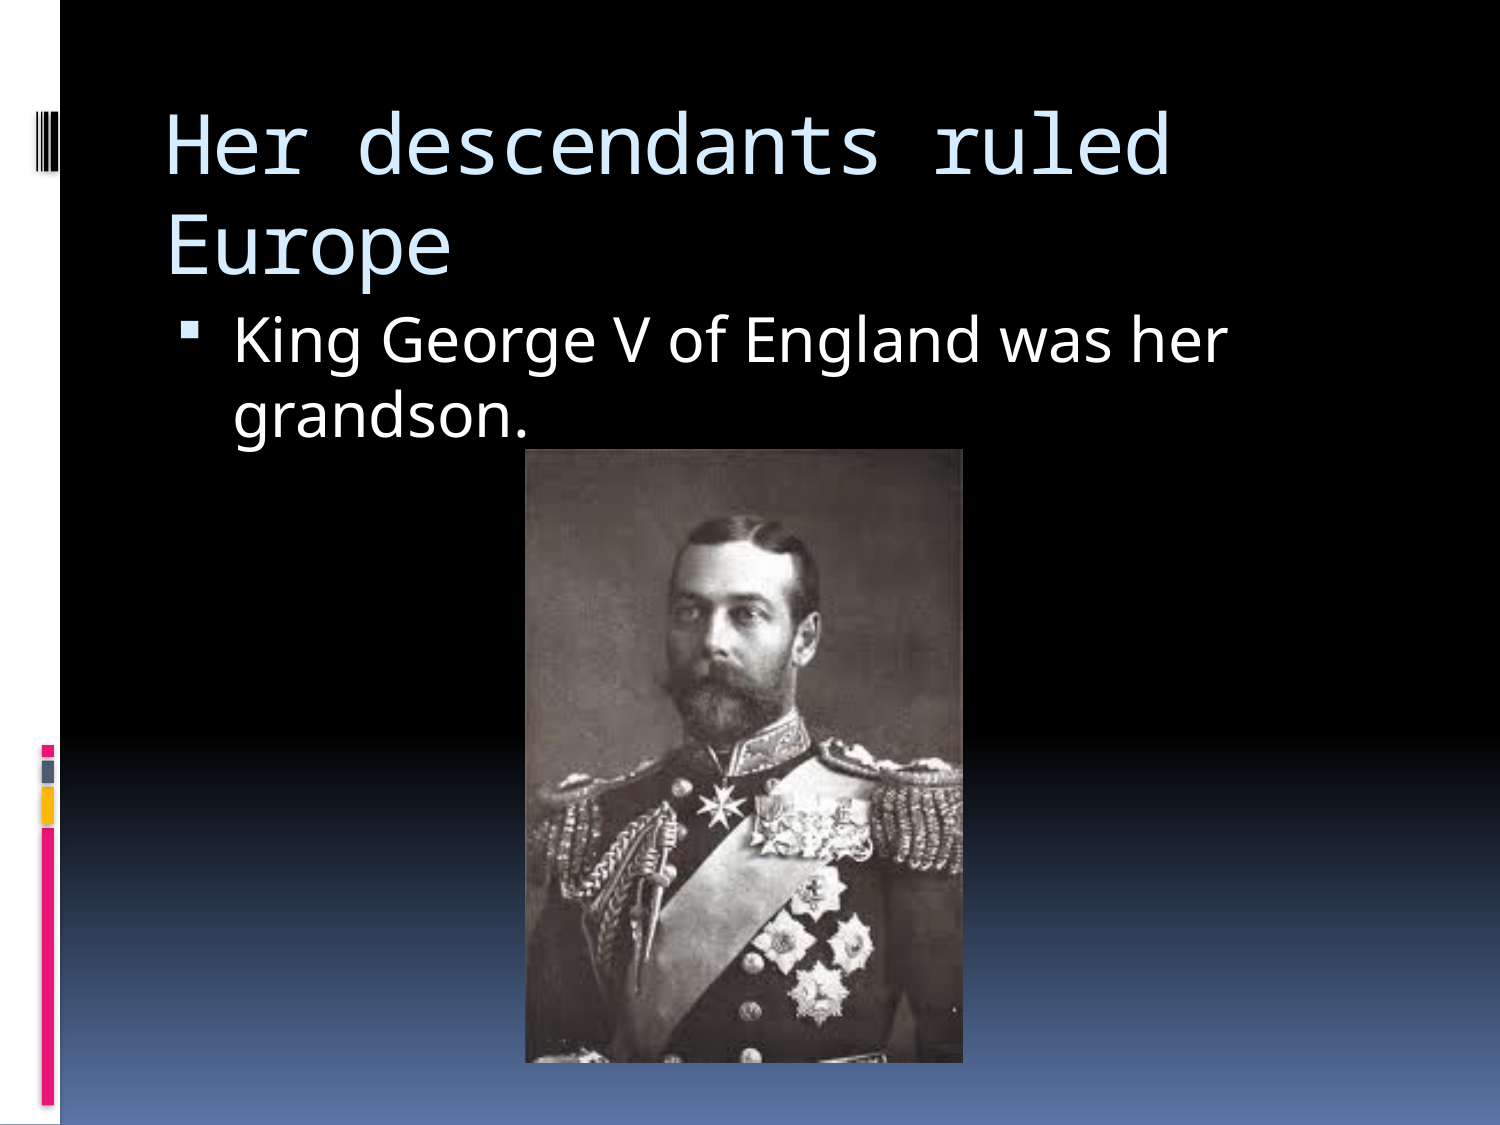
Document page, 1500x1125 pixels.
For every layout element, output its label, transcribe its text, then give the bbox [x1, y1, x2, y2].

list King George V of England was her grandson. [150, 292, 1425, 1043]
picture [524, 449, 963, 1063]
title Her descendants ruled Europe [150, 83, 1425, 234]
